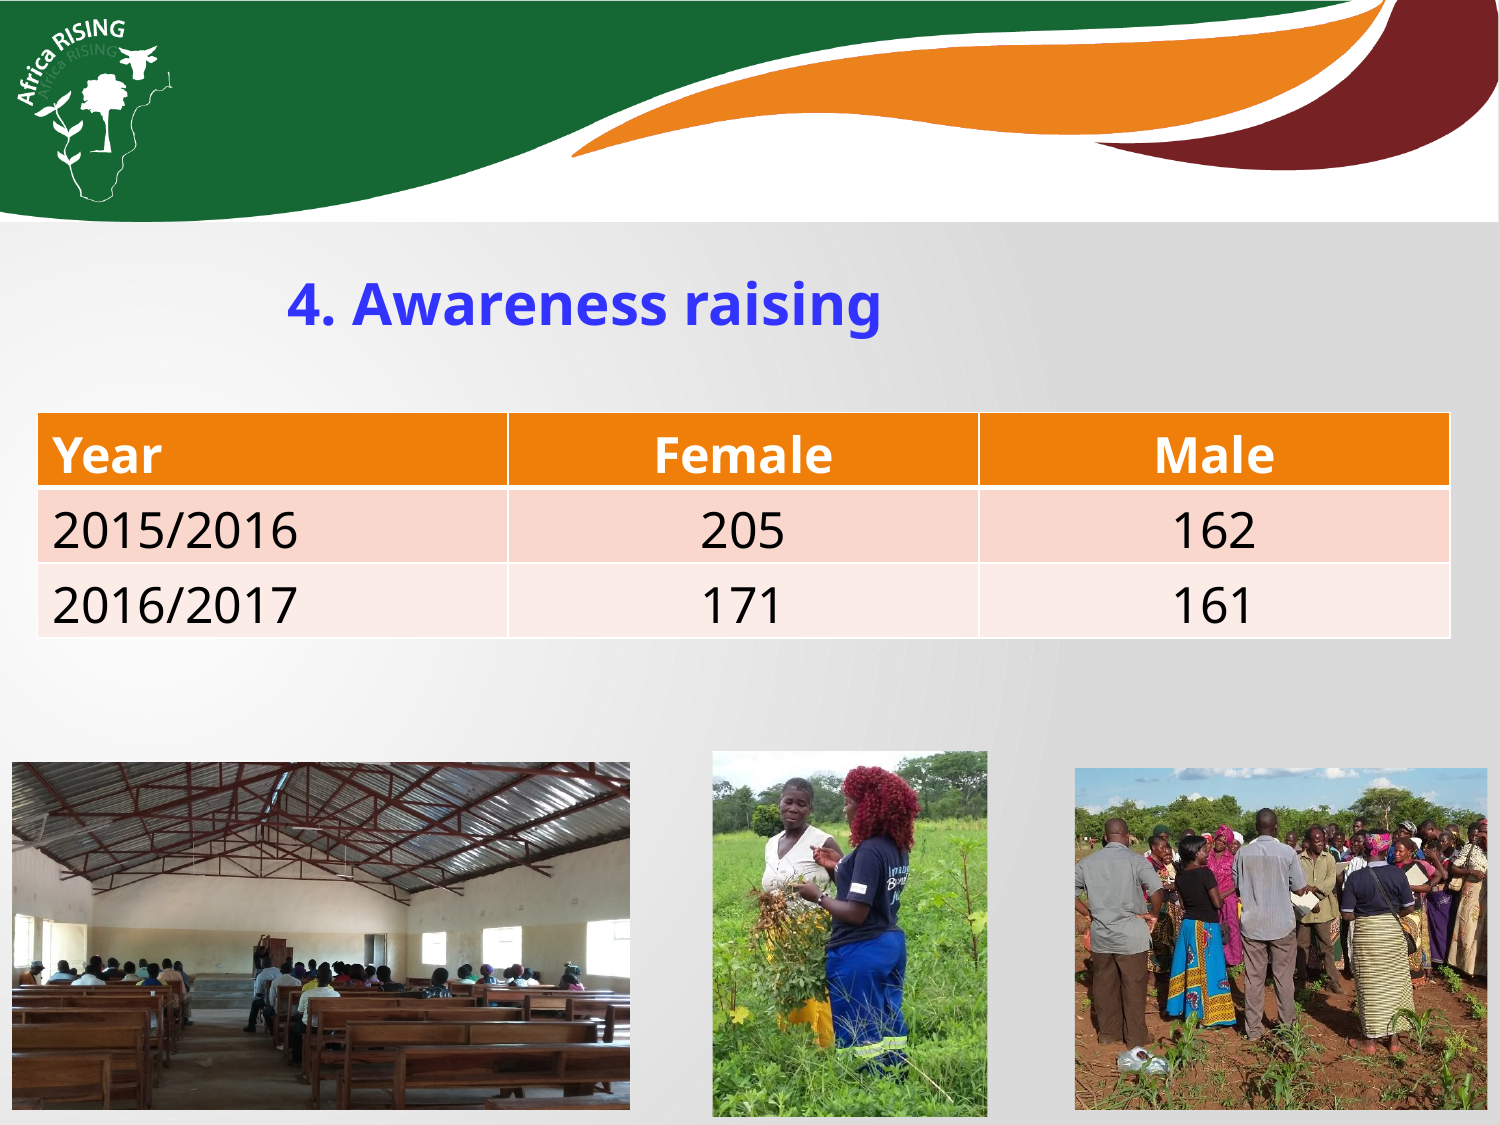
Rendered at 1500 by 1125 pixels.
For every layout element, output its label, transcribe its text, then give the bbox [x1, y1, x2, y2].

table_cell 205 [509, 490, 978, 562]
table_header Female [509, 413, 978, 485]
table_cell 2015/2016 [38, 490, 507, 562]
picture [11, 761, 630, 1110]
table_cell 2016/2017 [38, 564, 507, 637]
picture [0, 0, 1499, 222]
table_header Year [38, 413, 507, 485]
text_box 4. Awareness raising [272, 224, 986, 345]
picture [1074, 768, 1488, 1110]
table_cell 161 [980, 564, 1449, 637]
table_cell 171 [509, 564, 978, 637]
table_header Male [980, 413, 1449, 485]
table_cell 162 [980, 490, 1449, 562]
picture [711, 750, 988, 1118]
